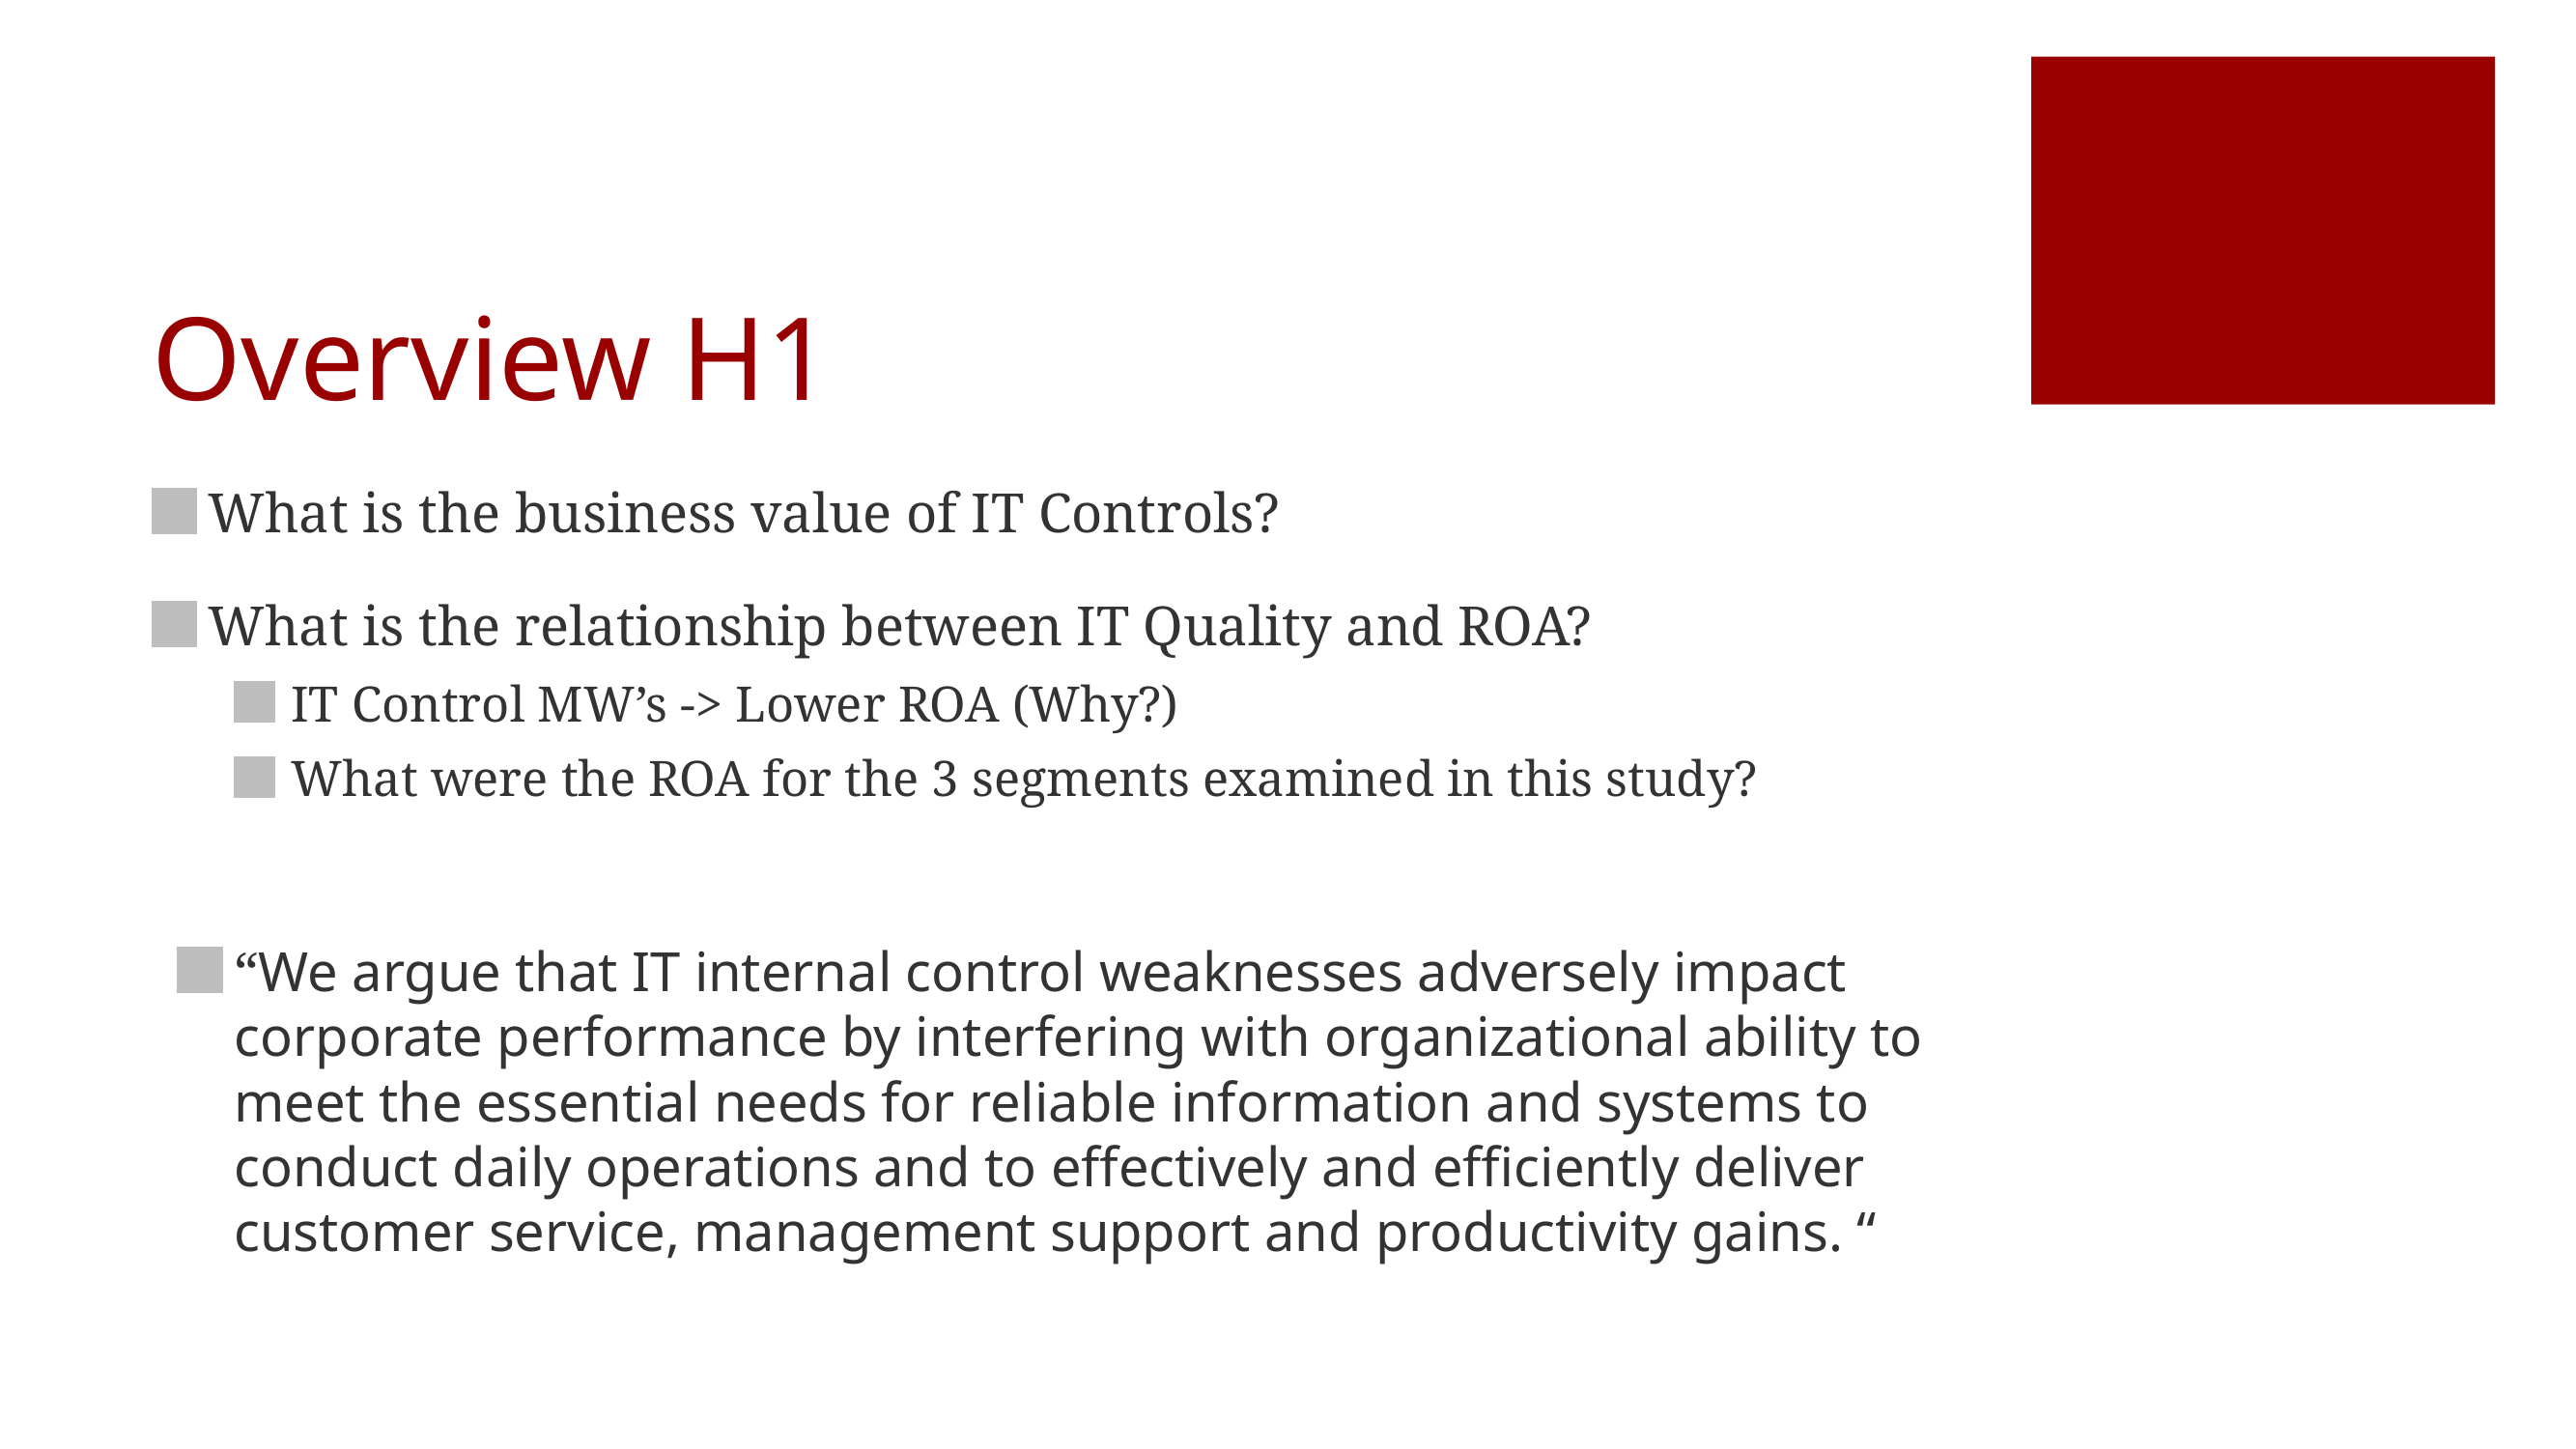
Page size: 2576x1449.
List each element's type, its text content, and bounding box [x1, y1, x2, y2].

list What is the business value of IT Controls? What is the relationship between IT Quality and ROA? IT Control MW’s -> Lower ROA (Why?) What were the ROA for the 3 segments examined in this study? “We argue that IT internal control weaknesses adversely impact corporate performance by interfering with organizational ability to meet the essential needs for reliable information and systems to conduct daily operations and to effectively and efficiently deliver customer service, management support and productivity gains. “ [128, 467, 1963, 1294]
picture [152, 488, 197, 534]
picture [234, 681, 275, 723]
picture [234, 756, 275, 798]
picture [177, 947, 223, 993]
picture [152, 601, 197, 647]
title Overview H1 [128, 193, 1963, 435]
